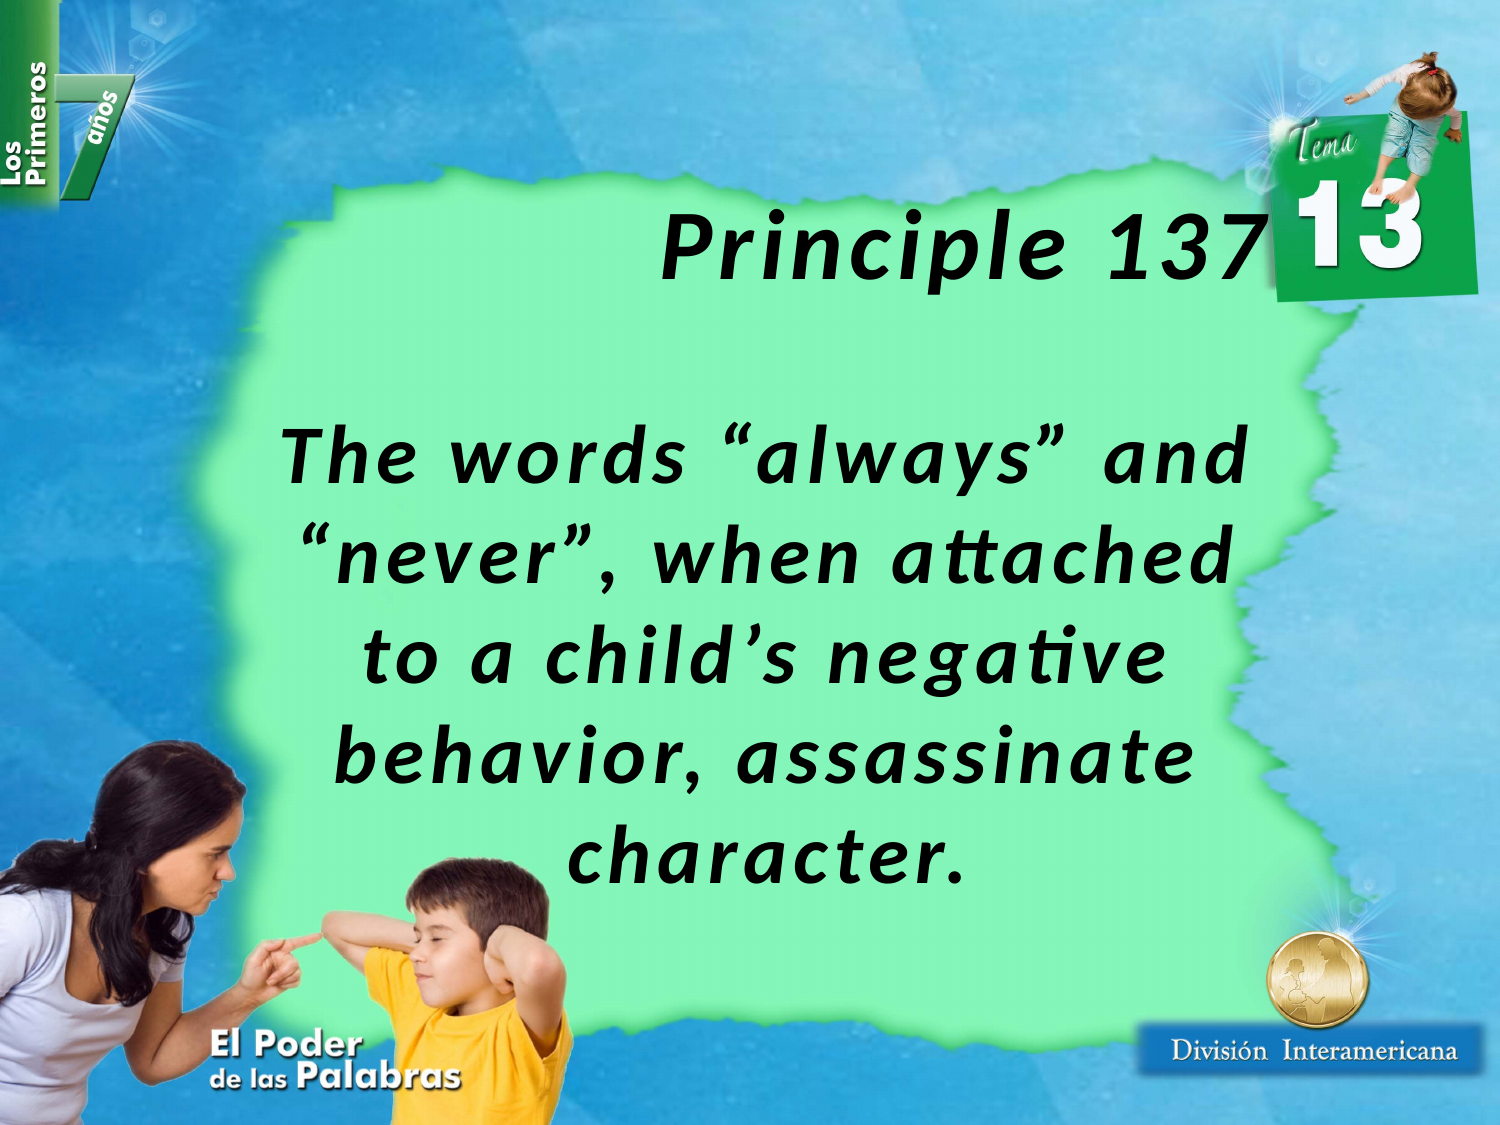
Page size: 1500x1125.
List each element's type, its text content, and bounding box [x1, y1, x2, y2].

text_box Principle 137 The words “always” and “never”, when attached to a child’s negative behavior, assassinate character. [253, 172, 1282, 908]
picture [0, 0, 1500, 1125]
